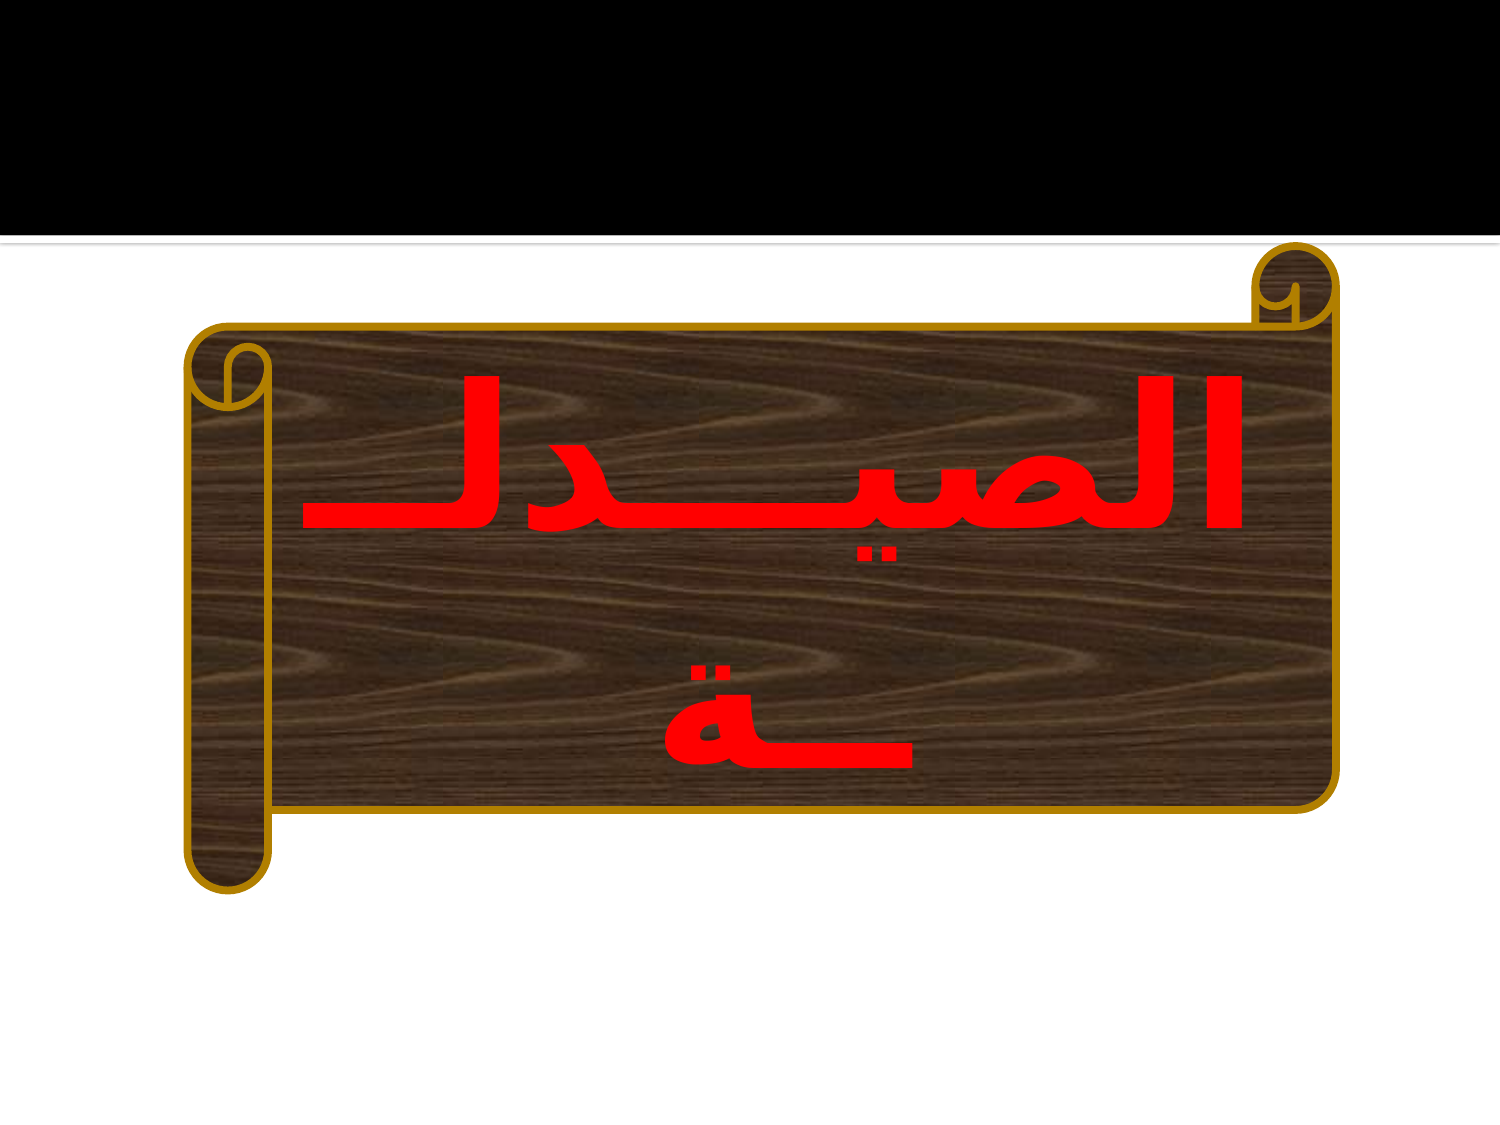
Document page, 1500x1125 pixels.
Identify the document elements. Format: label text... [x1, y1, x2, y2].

text_box الصيـــدلــــة [183, 242, 1340, 895]
